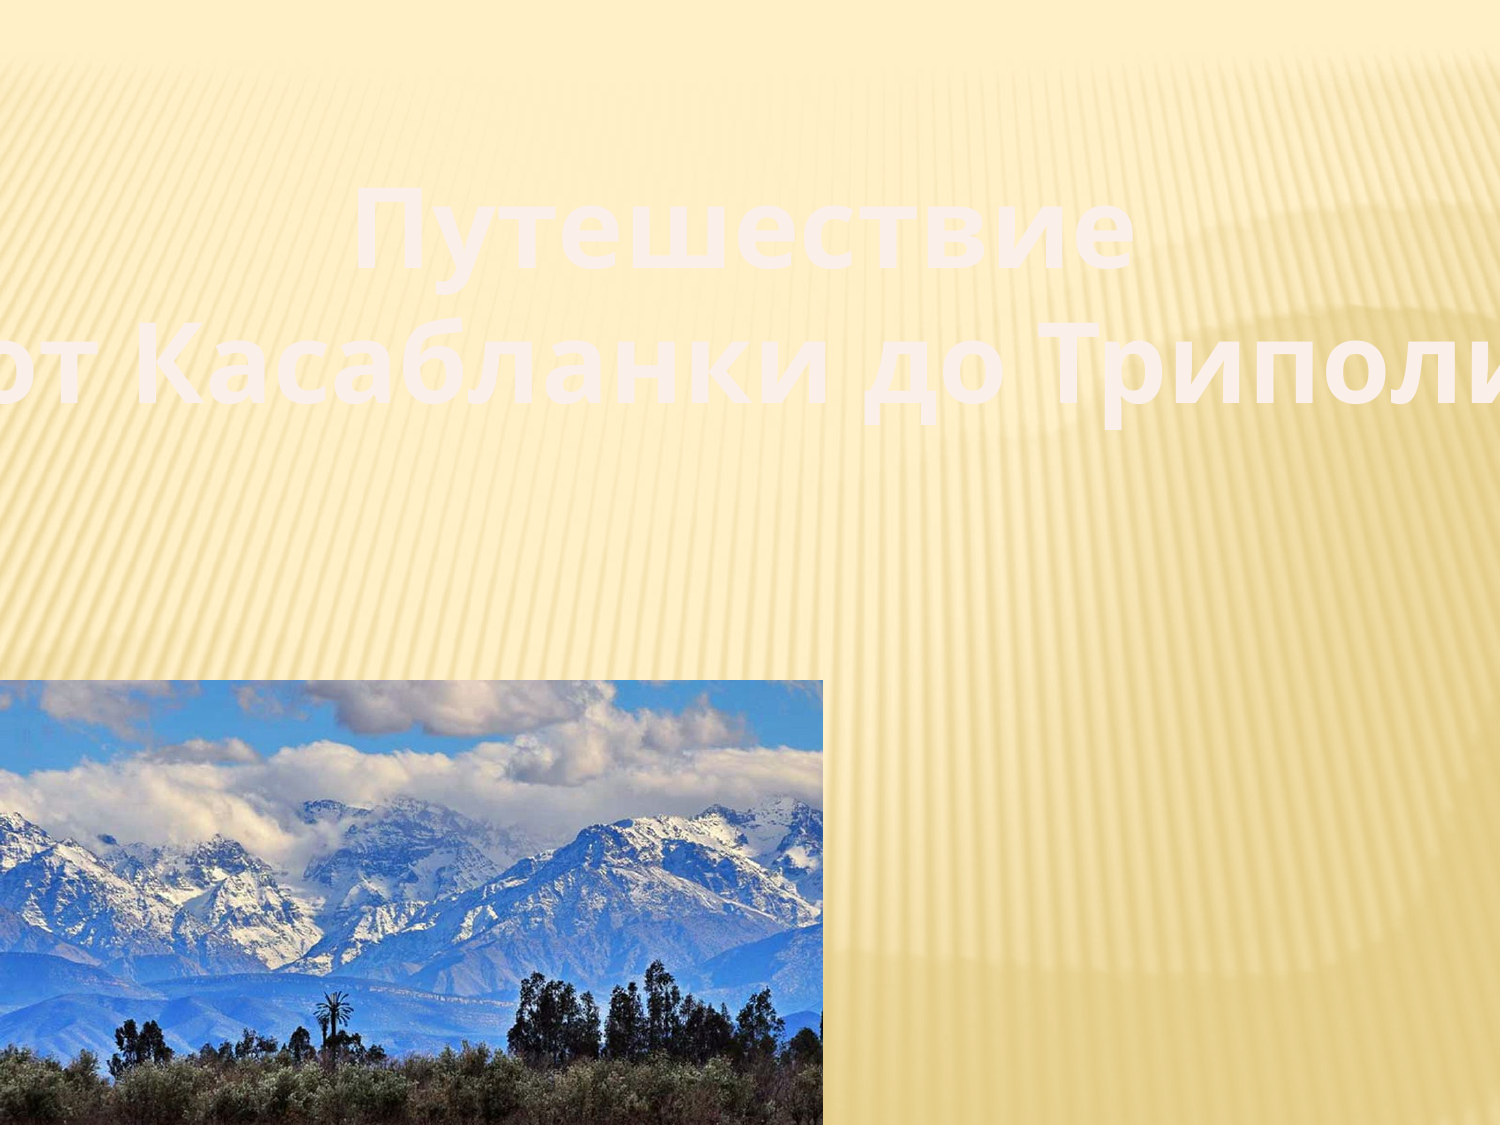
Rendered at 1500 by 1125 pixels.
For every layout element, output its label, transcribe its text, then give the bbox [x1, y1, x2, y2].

text_box Путешествие от Касабланки до Триполи [0, 148, 1500, 434]
picture [0, 680, 824, 1125]
